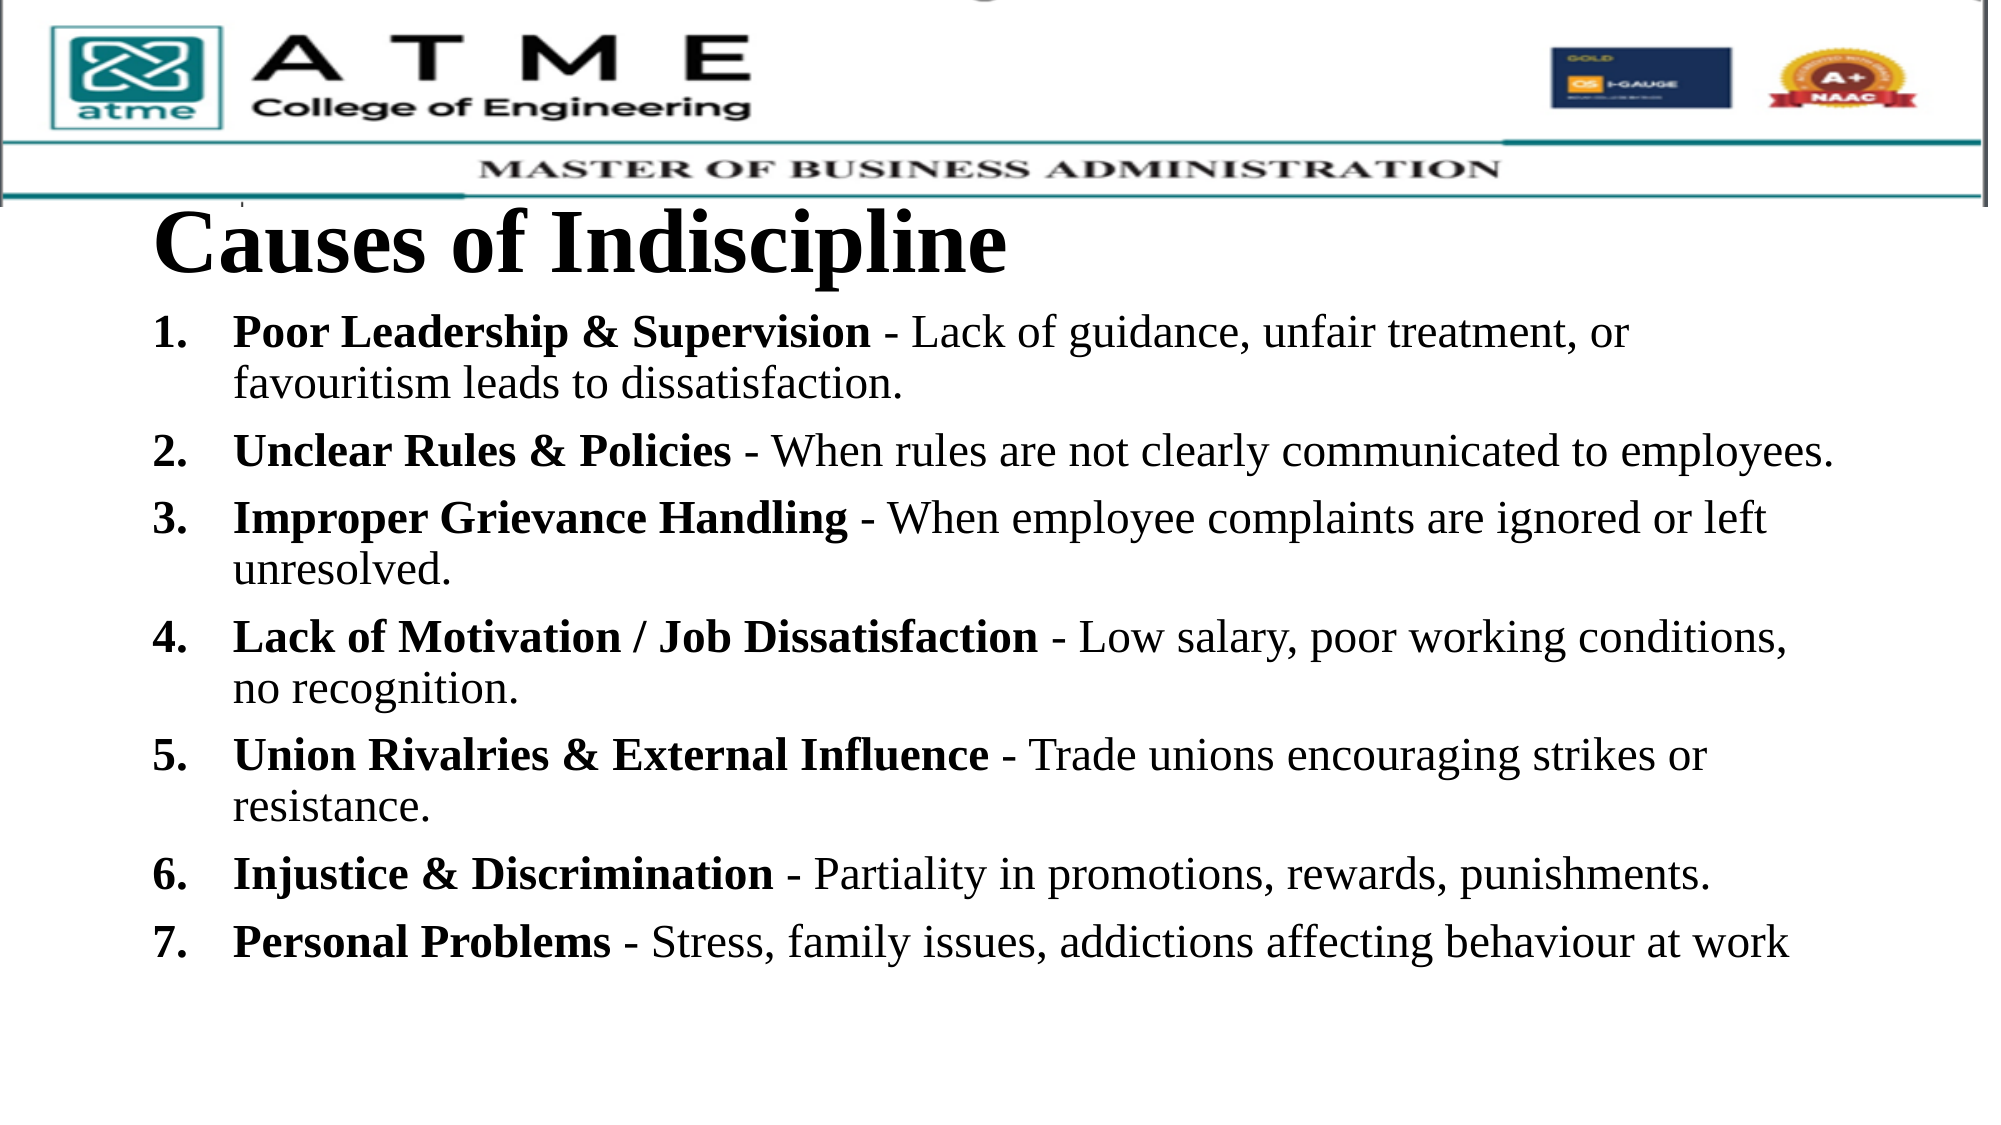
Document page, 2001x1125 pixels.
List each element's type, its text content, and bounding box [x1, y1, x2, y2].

title Causes of Indiscipline [137, 134, 1863, 299]
picture [0, 0, 1988, 207]
list Poor Leadership & Supervision - Lack of guidance, unfair treatment, or favouritism leads to dissatisfaction. Unclear Rules & Policies - When rules are not clearly communicated to employees. Improper Grievance Handling - When employee complaints are ignored or left unresolved. Lack of Motivation / Job Dissatisfaction - Low salary, poor working conditions, no recognition. Union Rivalries & External Influence - Trade unions encouraging strikes or resistance. Injustice & Discrimination - Partiality in promotions, rewards, punishments. Personal Problems - Stress, family issues, addictions affecting behaviour at work [137, 299, 1863, 1014]
